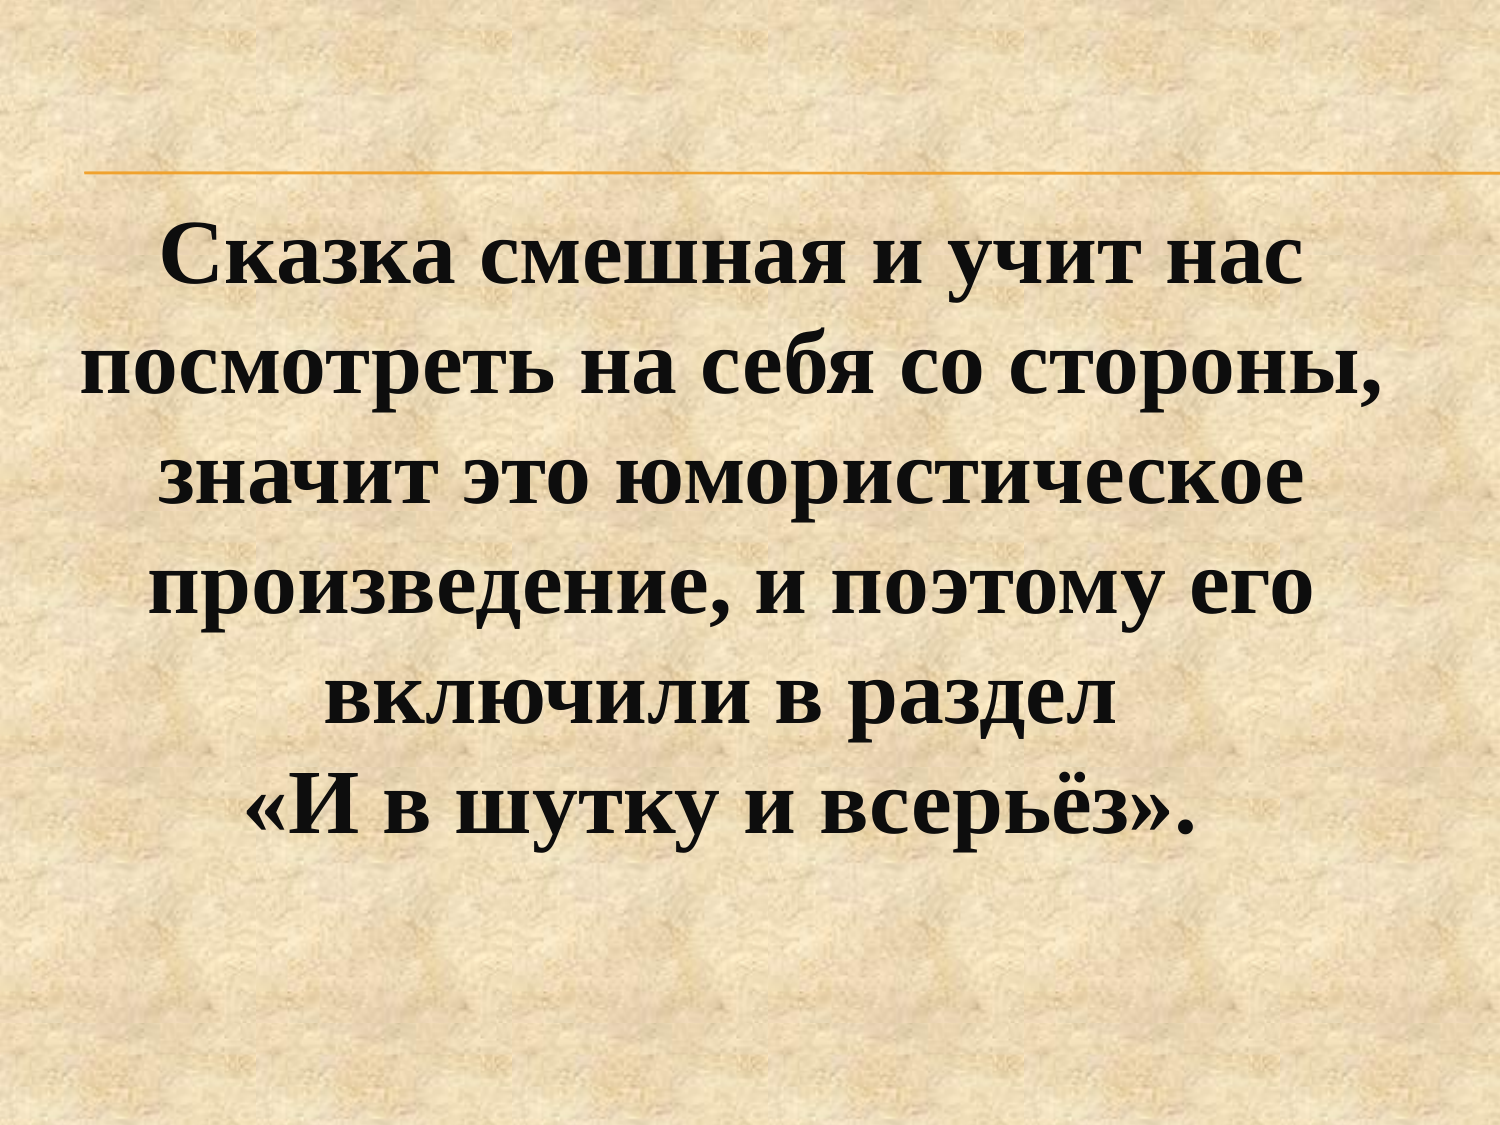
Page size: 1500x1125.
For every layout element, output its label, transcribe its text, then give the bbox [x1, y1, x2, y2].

picture [0, 0, 1500, 1125]
text_box Сказка смешная и учит нас посмотреть на себя со стороны, значит это юмористическое произведение, и поэтому его включили в раздел «И в шутку и всерьёз». [17, 184, 1447, 859]
